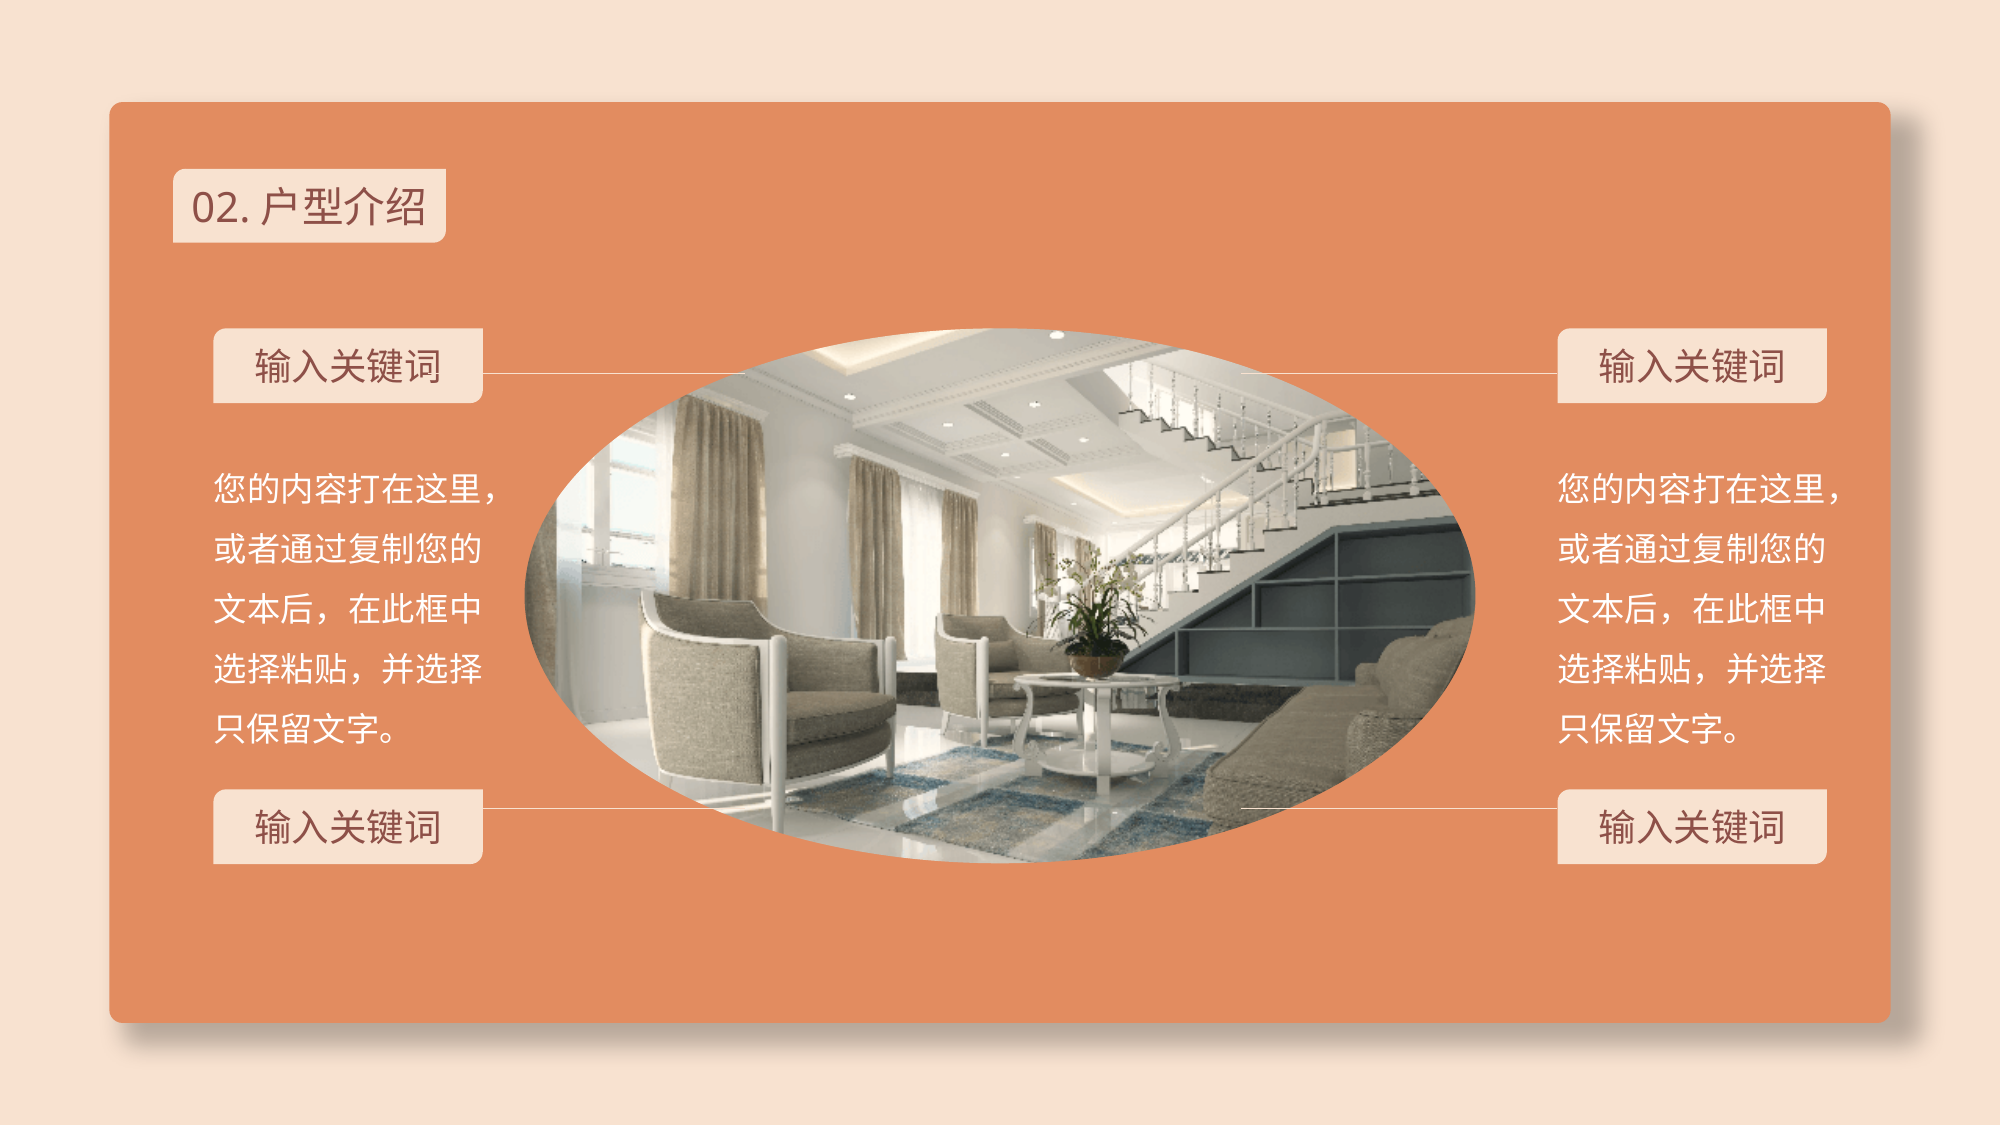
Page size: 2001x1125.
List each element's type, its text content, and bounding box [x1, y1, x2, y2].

picture [524, 328, 1476, 864]
text_box 输入关键词 [212, 788, 484, 866]
text_box 您的内容打在这里，或者通过复制您的文本后，在此框中选择粘贴，并选择只保留文字。 [213, 448, 483, 748]
text_box 输入关键词 [212, 327, 484, 405]
text_box 输入关键词 [1556, 788, 1828, 866]
text_box 输入关键词 [1556, 327, 1828, 405]
text_box 您的内容打在这里，或者通过复制您的文本后，在此框中选择粘贴，并选择只保留文字。 [1557, 448, 1827, 748]
list 02.户型介绍 [173, 168, 446, 243]
